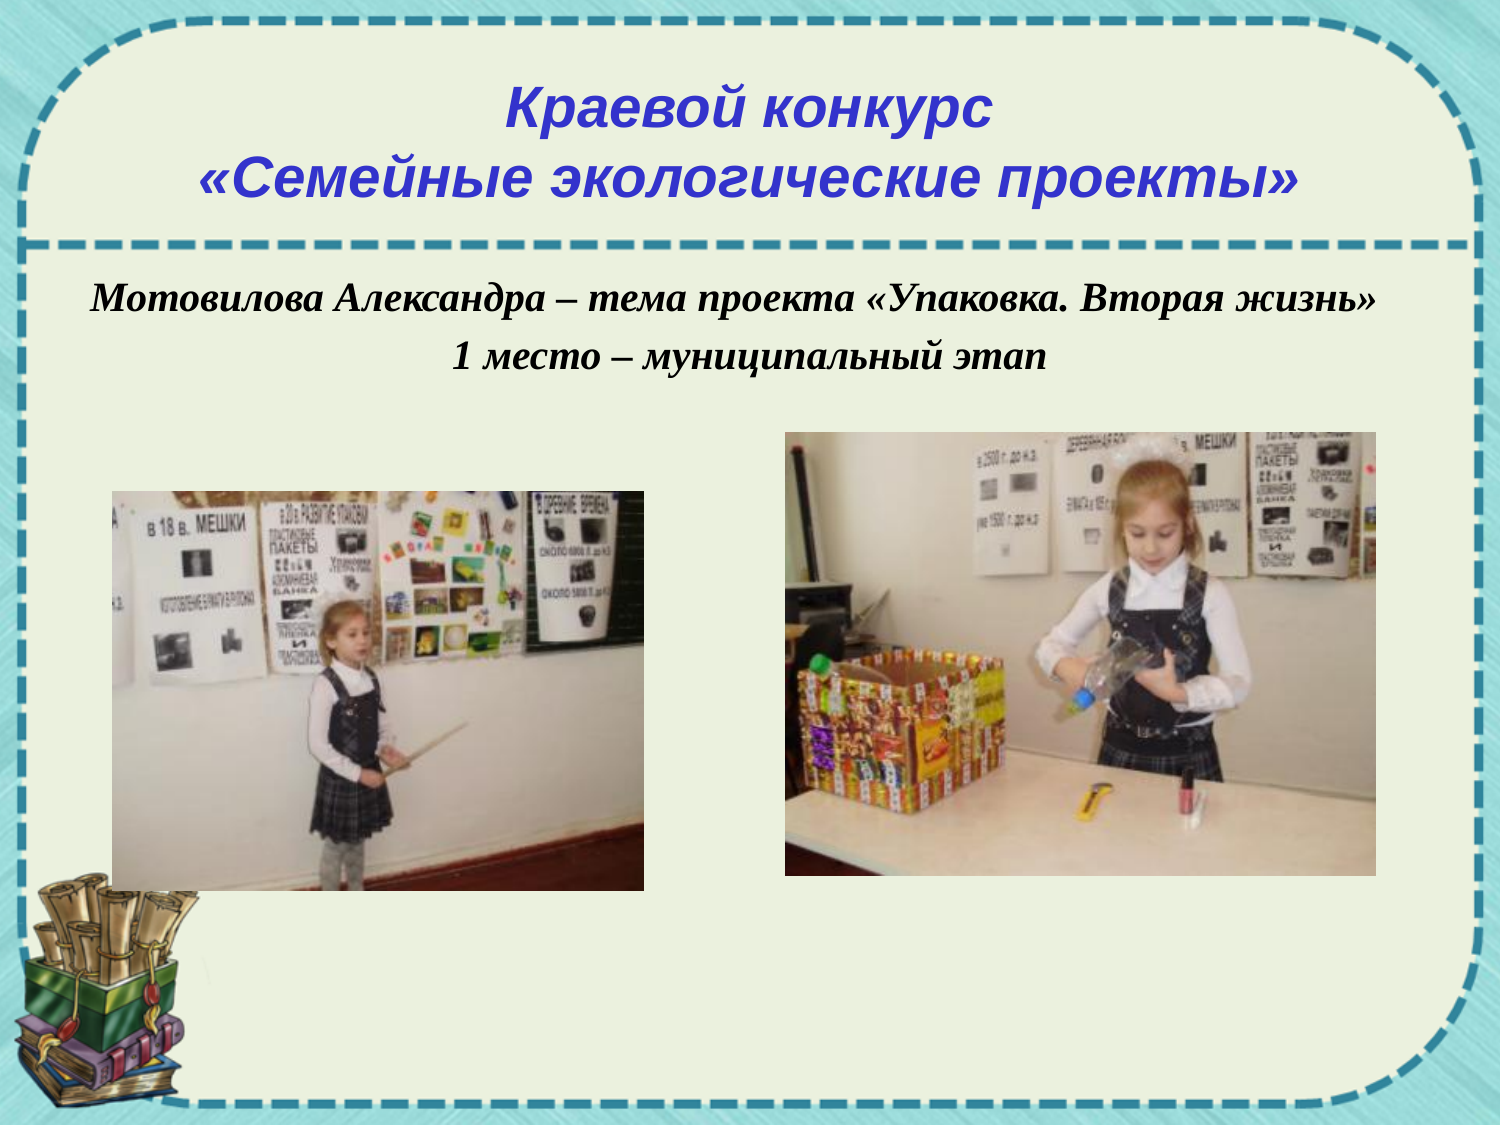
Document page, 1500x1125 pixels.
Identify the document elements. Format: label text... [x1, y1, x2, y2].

title Краевой конкурс «Семейные экологические проекты» [75, 45, 1425, 233]
list Мотовилова Александра – тема проекта «Упаковка. Вторая жизнь» 1 место – муниципальный этап [74, 262, 1426, 1006]
picture [0, 0, 1500, 1125]
